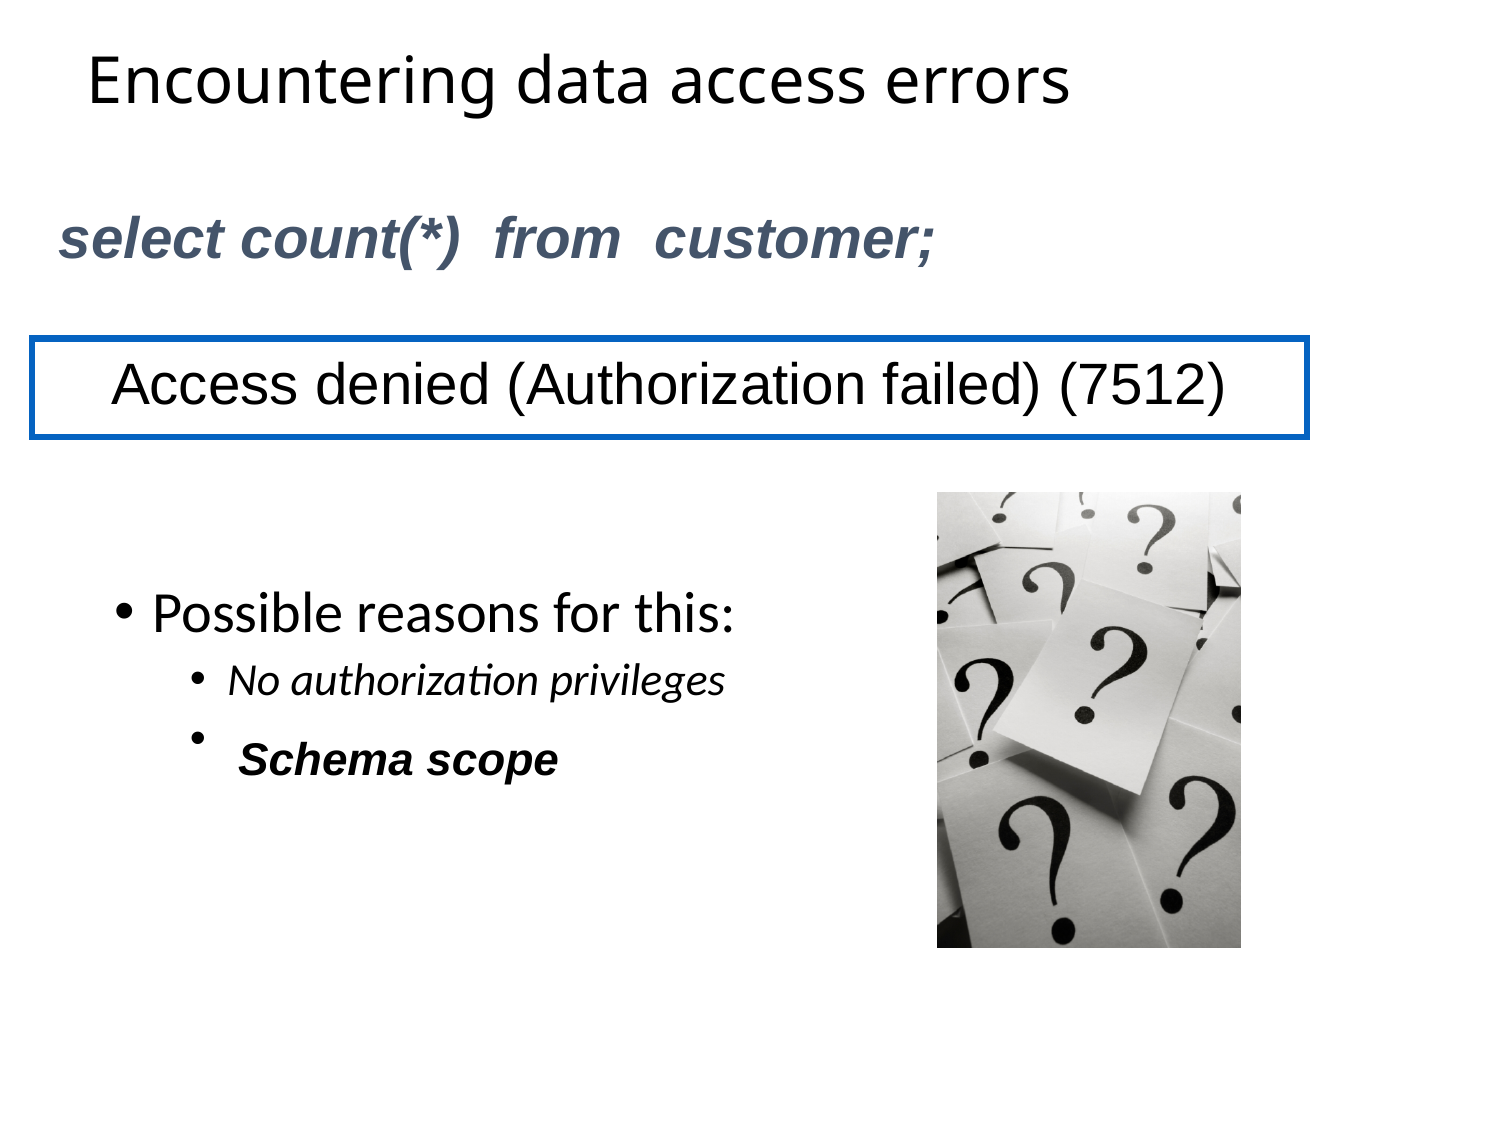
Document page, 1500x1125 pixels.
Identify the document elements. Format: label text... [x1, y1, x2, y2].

title Encountering data access errors [71, 39, 1485, 126]
text_box Schema scope [223, 722, 574, 793]
text_box Access denied (Authorization failed) (7512) [32, 338, 1308, 438]
text_box select count(*) from customer; [44, 192, 953, 278]
picture [937, 492, 1241, 948]
list Possible reasons for this: No authorization privileges Schema scope [99, 575, 925, 850]
